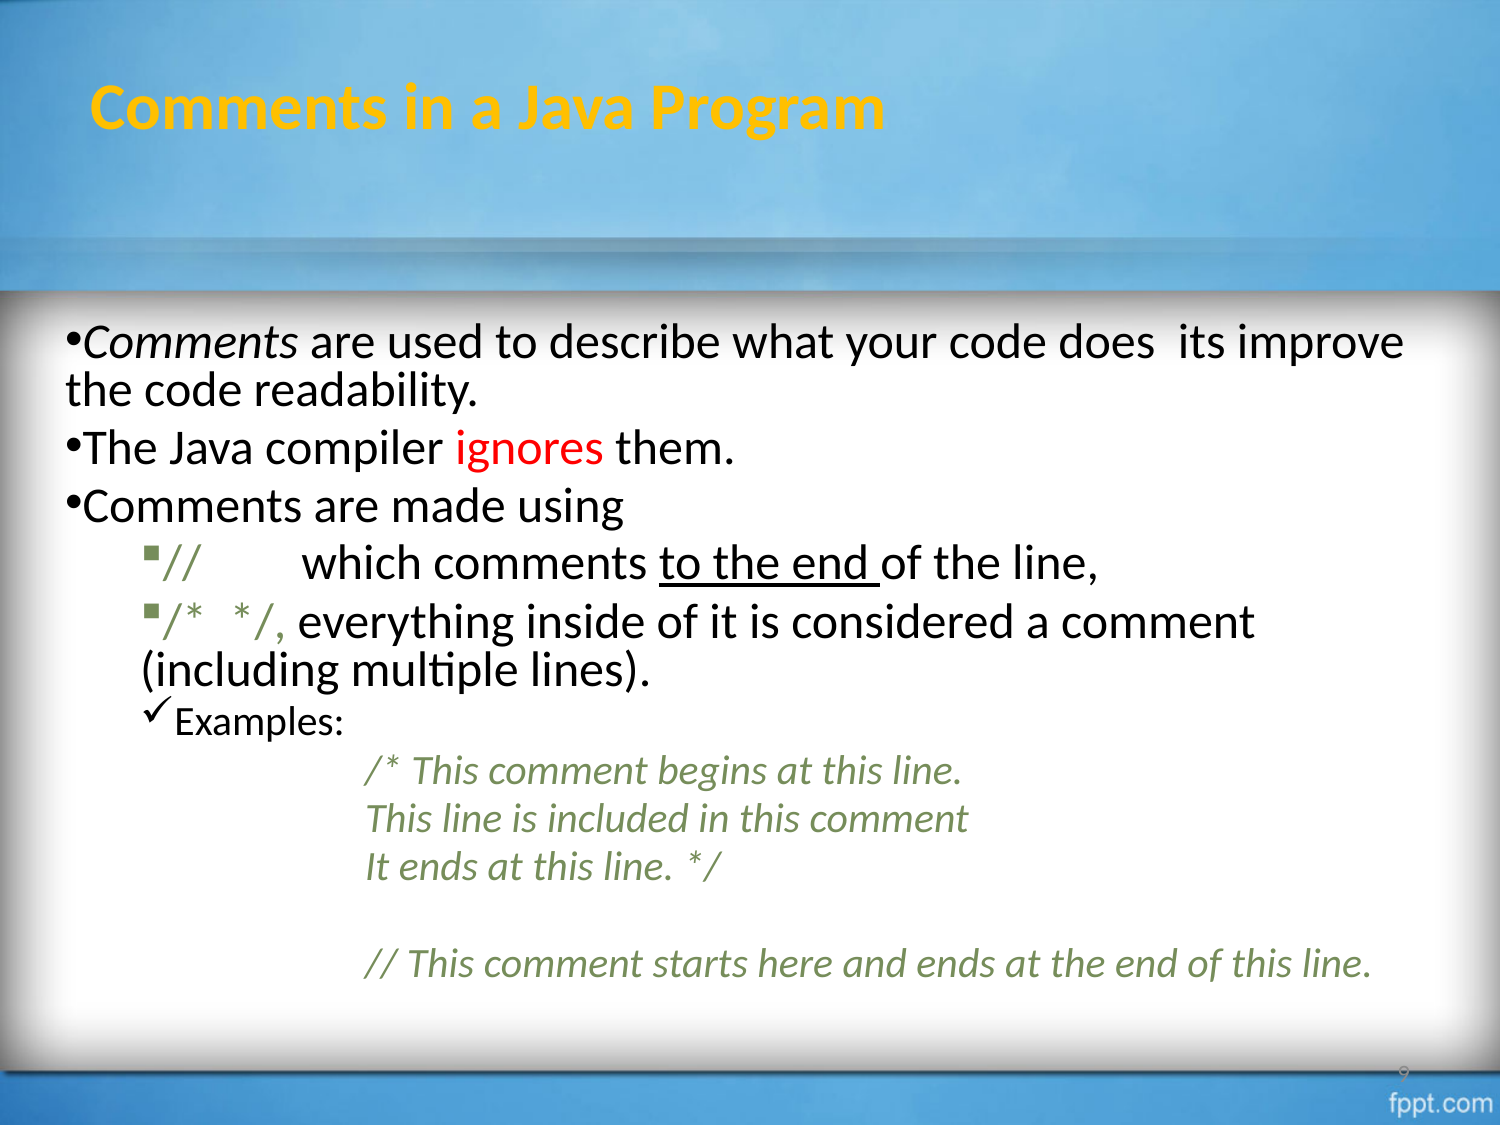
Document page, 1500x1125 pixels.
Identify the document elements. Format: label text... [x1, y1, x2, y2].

picture [0, 0, 1500, 1125]
slide_number 9 [1074, 1042, 1425, 1103]
title Comments in a Java Program [75, 44, 1350, 150]
list Comments are used to describe what your code does its improve the code readability. The Java compiler ignores them. Comments are made using // which comments to the end of the line, /* */, everything inside of it is considered a comment (including multiple lines). Examples: /* This comment begins at this line. This line is included in this comment It ends at this line. */ // This comment starts here and ends at the end of this line. [50, 312, 1438, 1063]
